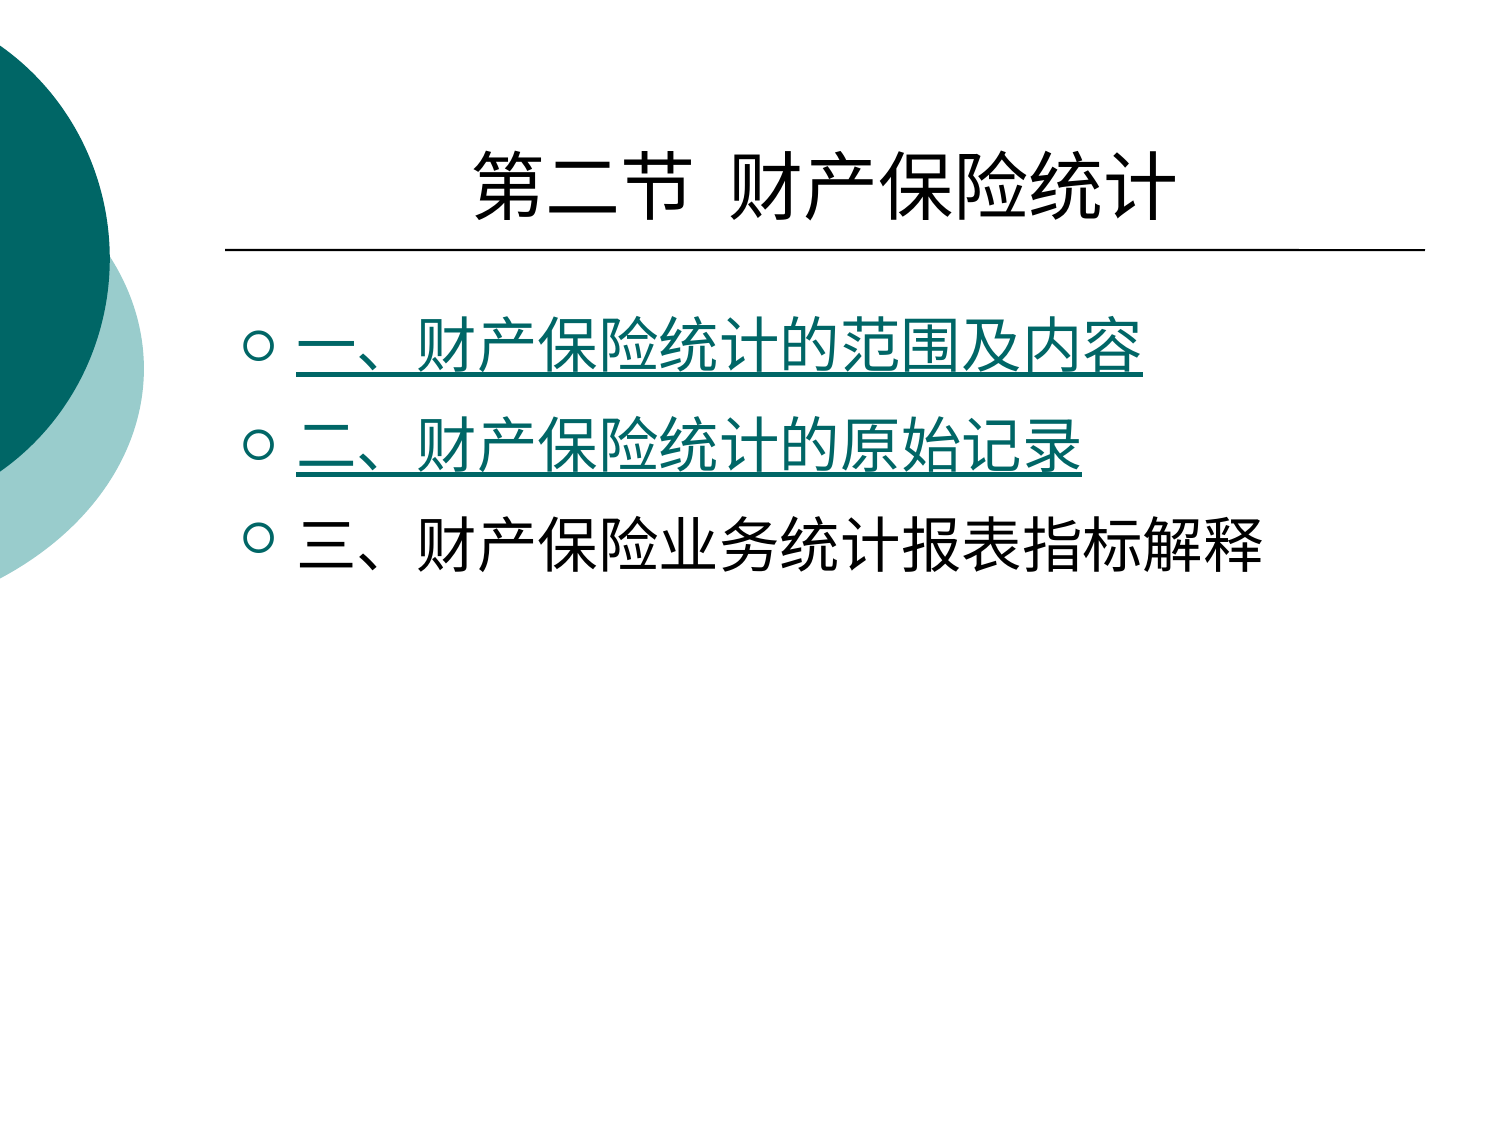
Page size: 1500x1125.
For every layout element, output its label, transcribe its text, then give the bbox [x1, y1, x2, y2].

title 第二节 财产保险统计 [224, 49, 1425, 238]
list 一、财产保险统计的范围及内容 二、财产保险统计的原始记录 三、财产保险业务统计报表指标解释 [224, 299, 1425, 975]
